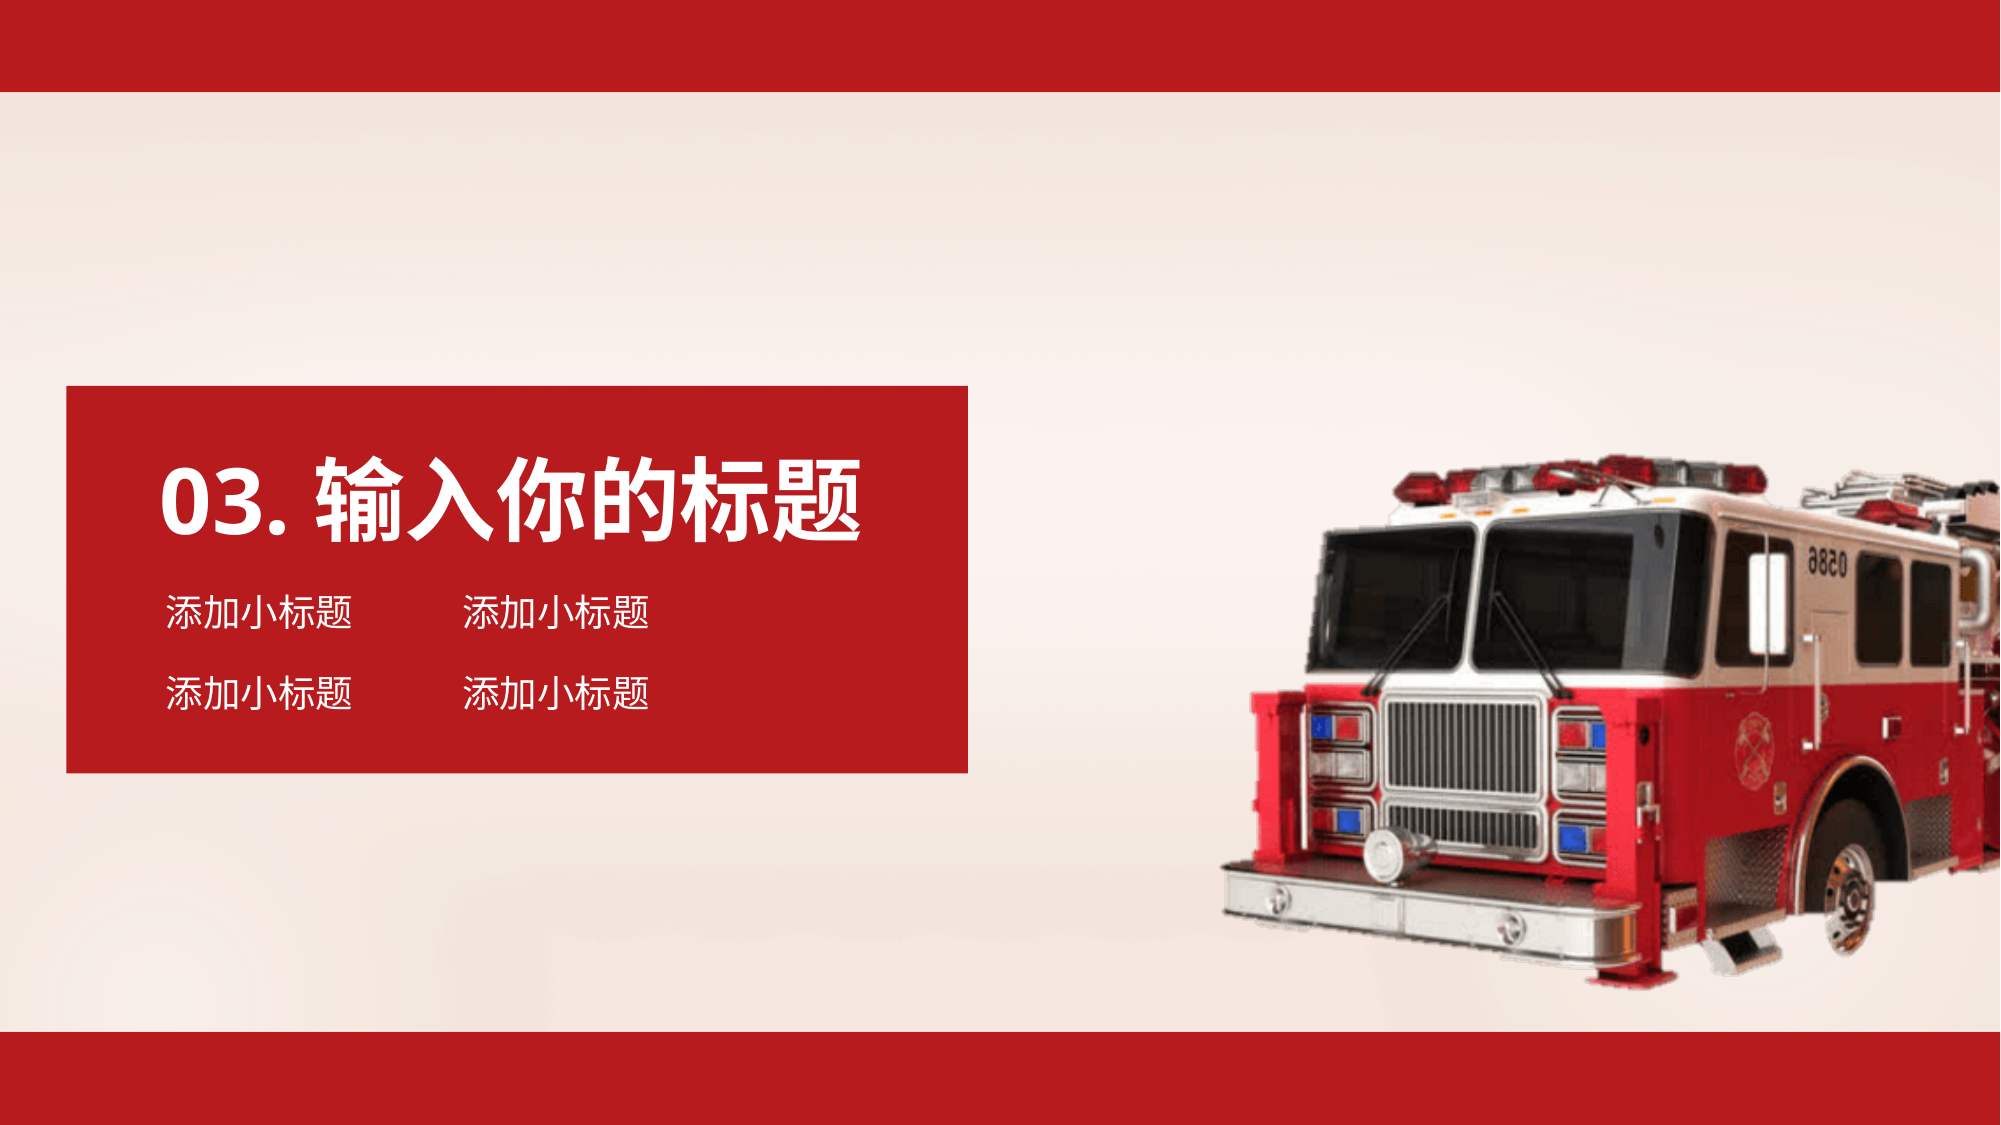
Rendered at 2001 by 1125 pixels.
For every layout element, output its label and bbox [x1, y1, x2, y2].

picture [0, 0, 2001, 1125]
text_box [66, 385, 968, 774]
